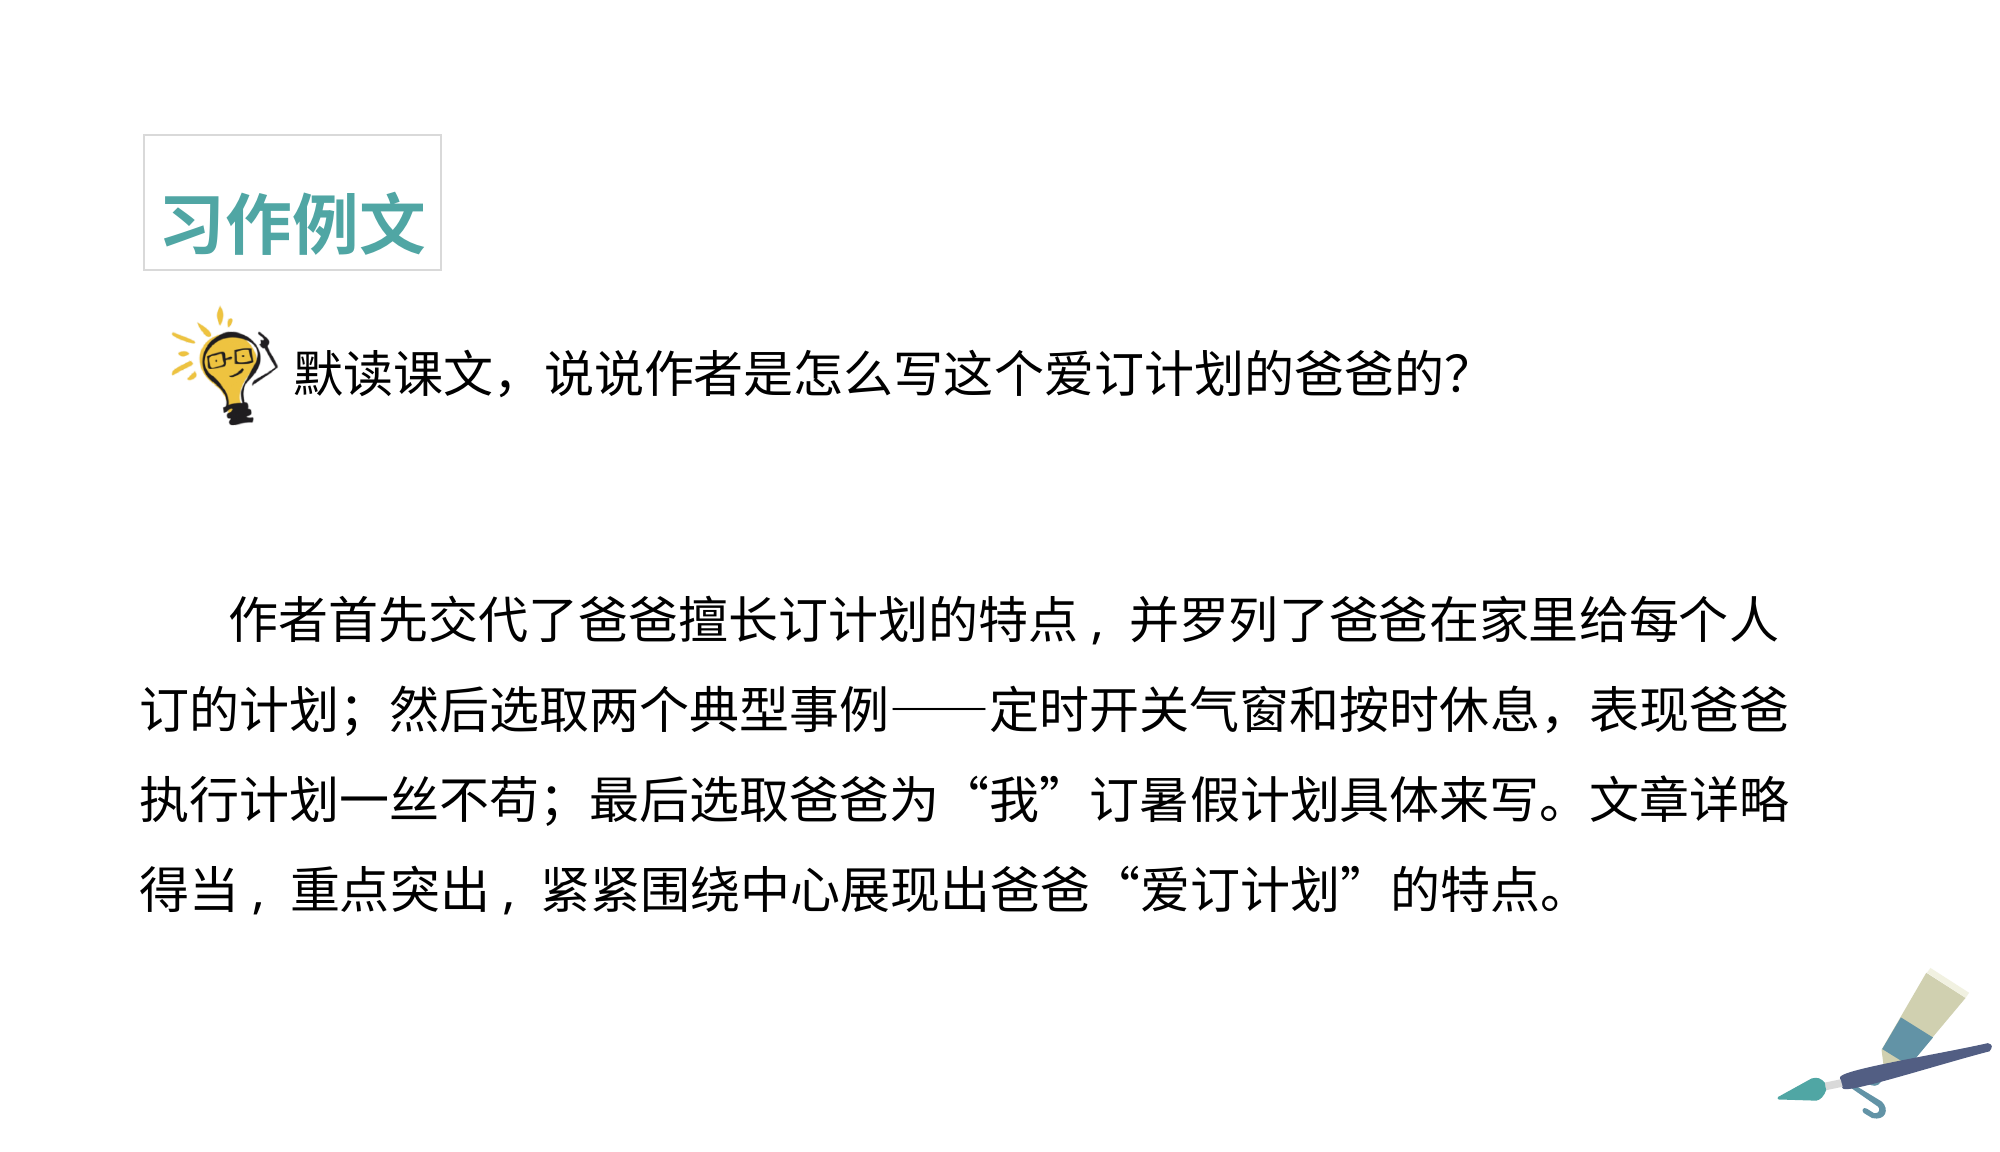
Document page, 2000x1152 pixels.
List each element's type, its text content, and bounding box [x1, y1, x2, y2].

picture [150, 293, 298, 438]
text_box 习作例文 [143, 134, 442, 271]
text_box 作者首先交代了爸爸擅长订计划的特点, 并罗列了爸爸在家里给每个人订的计划；然后选取两个典型事例——定时开关气窗和按时休息，表现爸爸执行计划一丝不苟；最后选取爸爸为“我”订暑假计划具体来写。文章详略得当, 重点突出, 紧紧围绕中心展现出爸爸“爱订计划”的特点。 [124, 550, 1834, 926]
text_box 默读课文，说说作者是怎么写这个爱订计划的爸爸的？ [298, 305, 1523, 410]
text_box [1811, 970, 1974, 1152]
